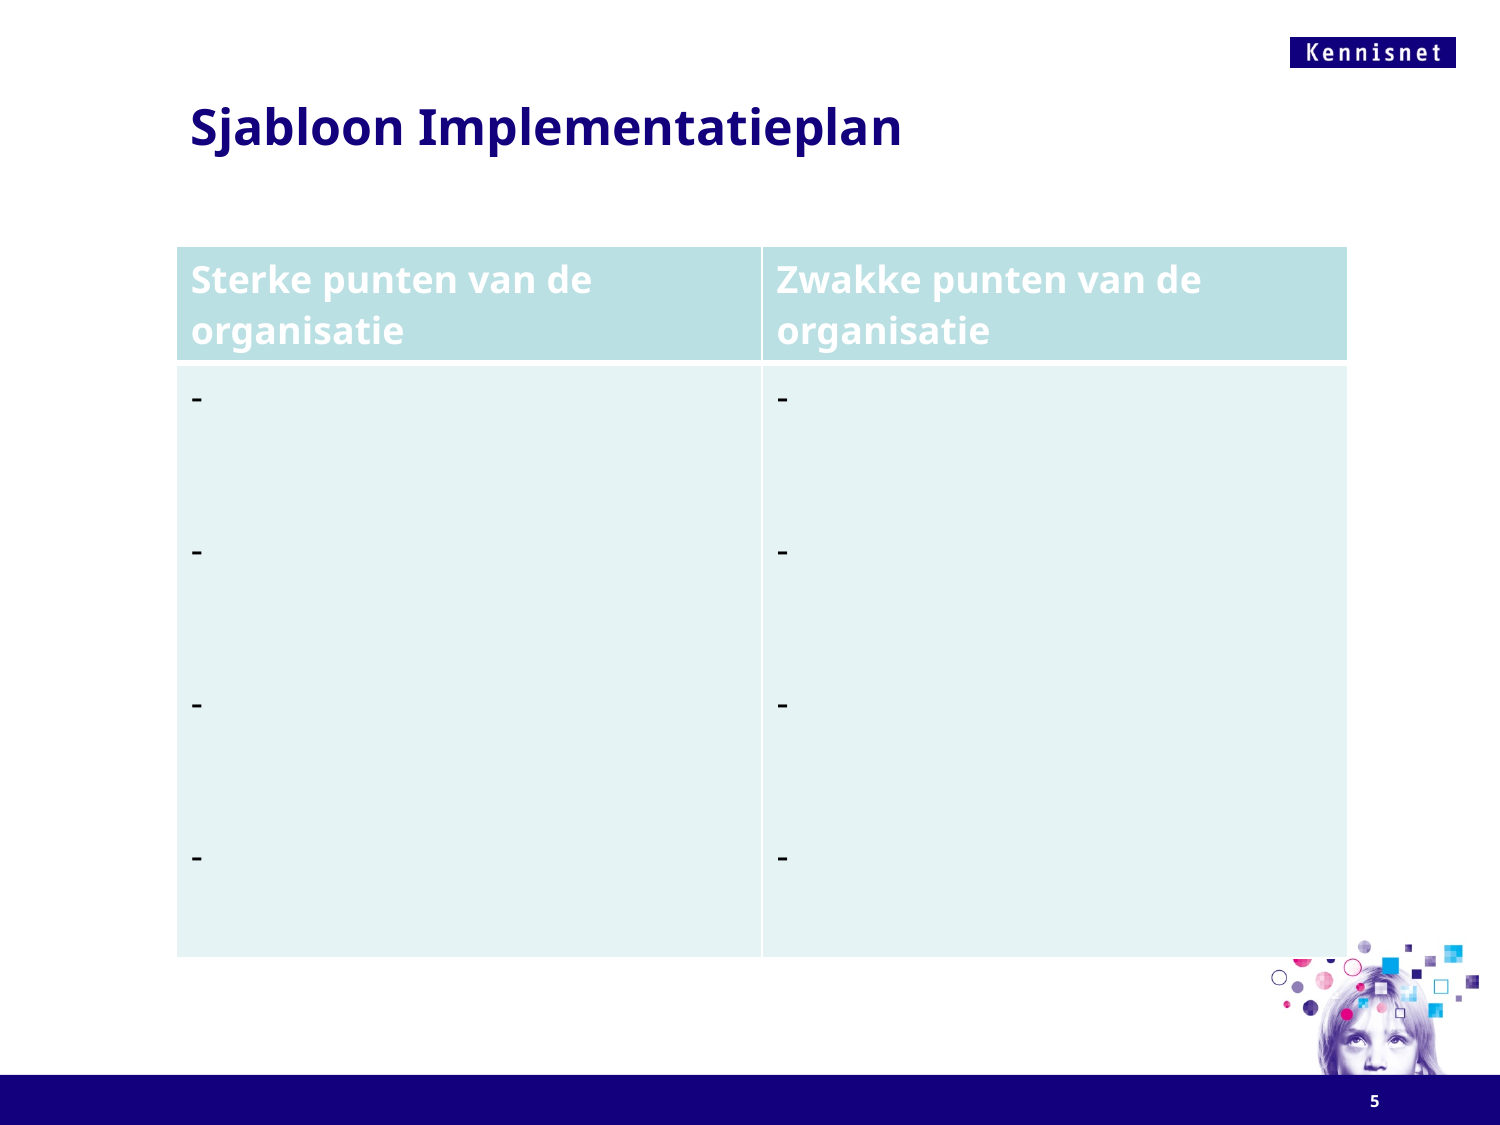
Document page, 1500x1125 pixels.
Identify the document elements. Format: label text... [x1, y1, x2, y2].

table_cell - - - - [763, 366, 1347, 957]
table_cell - - - - [177, 366, 761, 957]
table_header Sterke punten van de organisatie [177, 247, 761, 360]
picture [1250, 926, 1500, 1074]
table_header Zwakke punten van de organisatie [763, 247, 1347, 360]
picture [1290, 37, 1456, 68]
title Sjabloon Implementatieplan [190, 88, 1391, 277]
slide_number 4 [1299, 1090, 1451, 1125]
